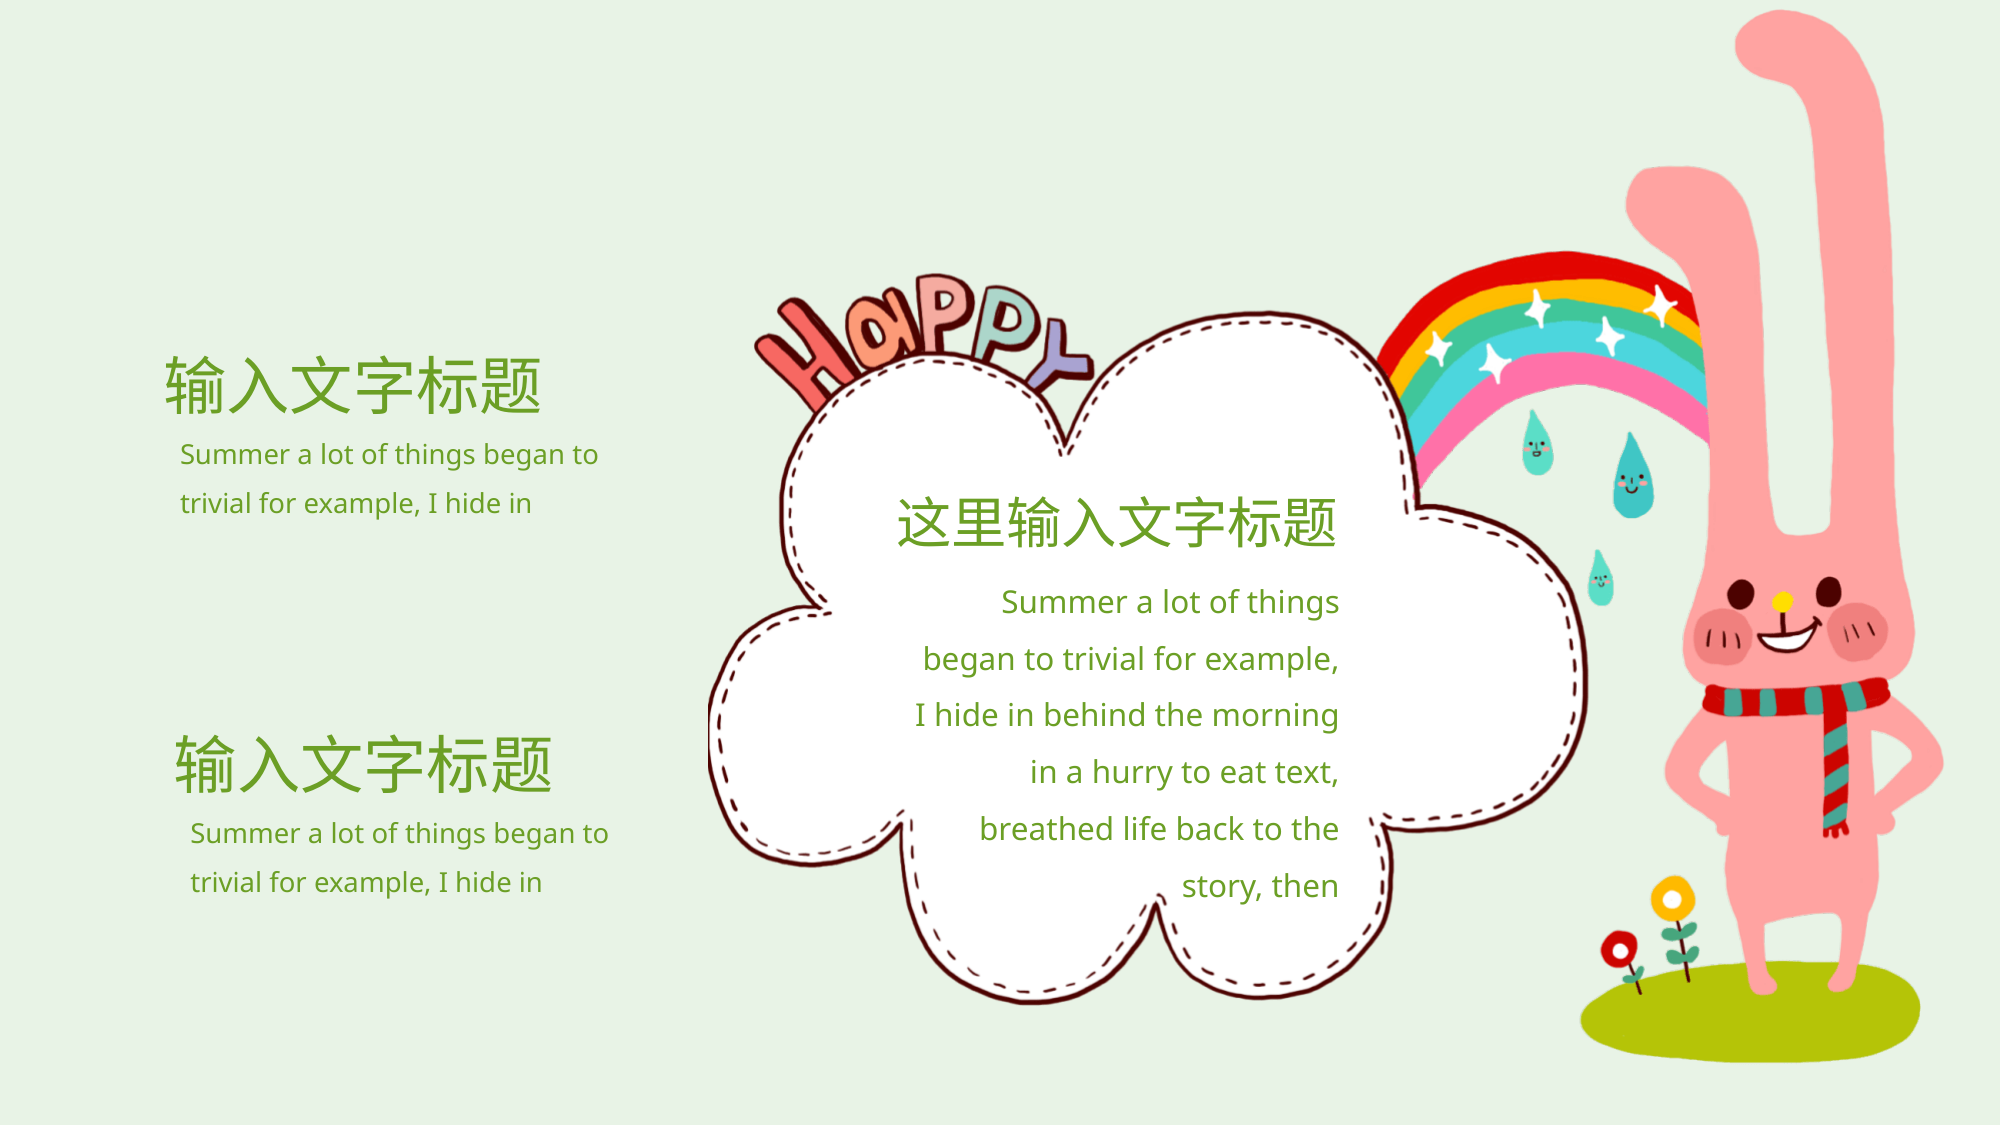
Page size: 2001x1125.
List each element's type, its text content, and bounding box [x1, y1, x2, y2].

text_box Summer a lot of things began to trivial for example, I hide in [165, 430, 639, 527]
text_box 输入文字标题 [159, 717, 667, 809]
text_box Summer a lot of things began to trivial for example, I hide in [175, 809, 650, 906]
picture [708, 0, 2000, 1093]
text_box 输入文字标题 [148, 338, 657, 430]
